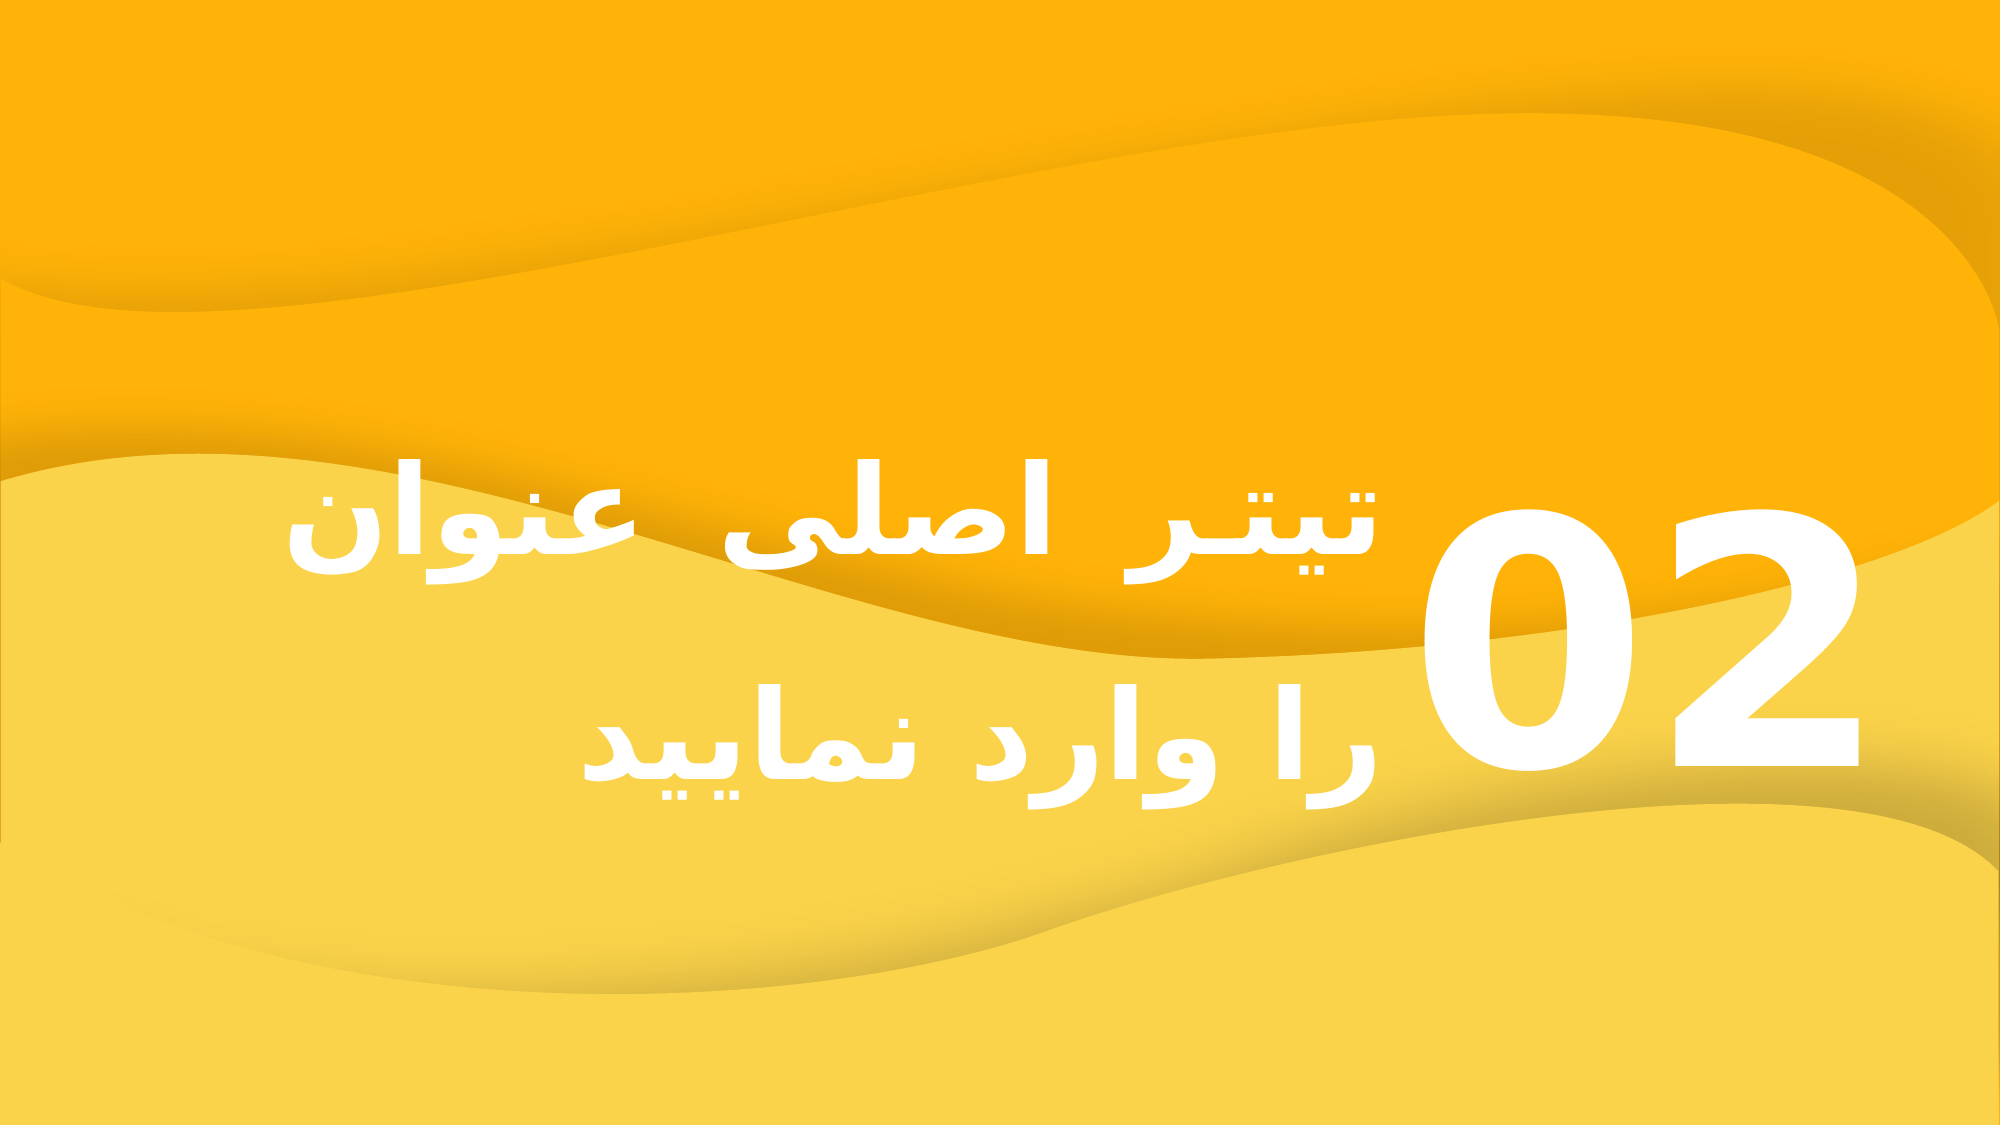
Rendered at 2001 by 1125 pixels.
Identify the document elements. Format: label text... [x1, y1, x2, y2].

text_box 02 [744, 205, 1904, 844]
text_box تیتر اصلی عنوان را وارد نمایید [239, 346, 1399, 812]
